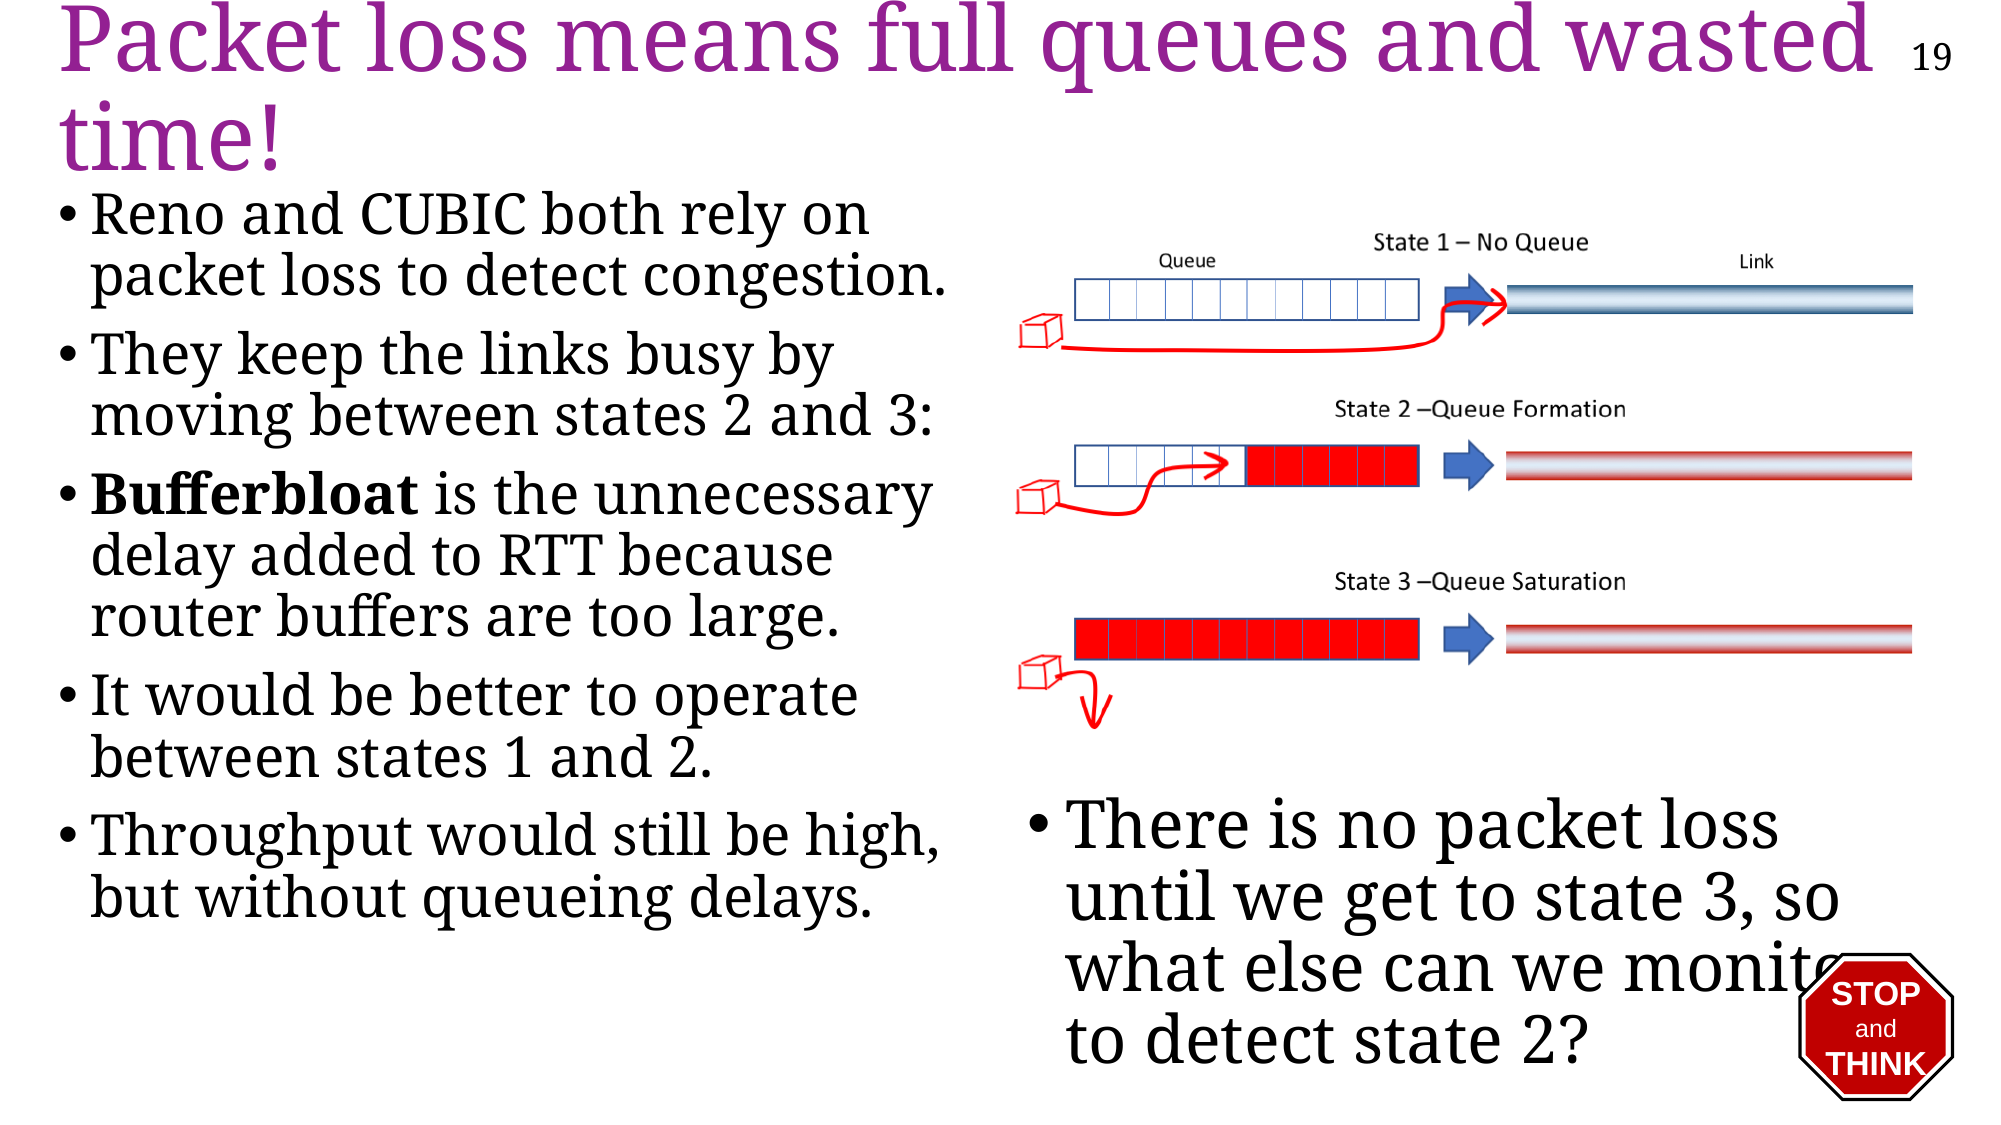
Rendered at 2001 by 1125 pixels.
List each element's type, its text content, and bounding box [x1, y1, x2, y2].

list Reno and CUBIC both rely on packet loss to detect congestion. They keep the links busy by moving between states 2 and 3: Bufferbloat is the unnecessary delay added to RTT because router buffers are too large. It would be better to operate between states 1 and 2. Throughput would still be high, but without queueing delays. [43, 177, 988, 1101]
list There is no packet loss until we get to state 3, so what else can we monitor to detect state 2? [1012, 783, 1953, 1033]
picture [997, 197, 1938, 744]
title Packet loss means full queues and wasted time! [43, 25, 1953, 158]
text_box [1799, 954, 1953, 1100]
